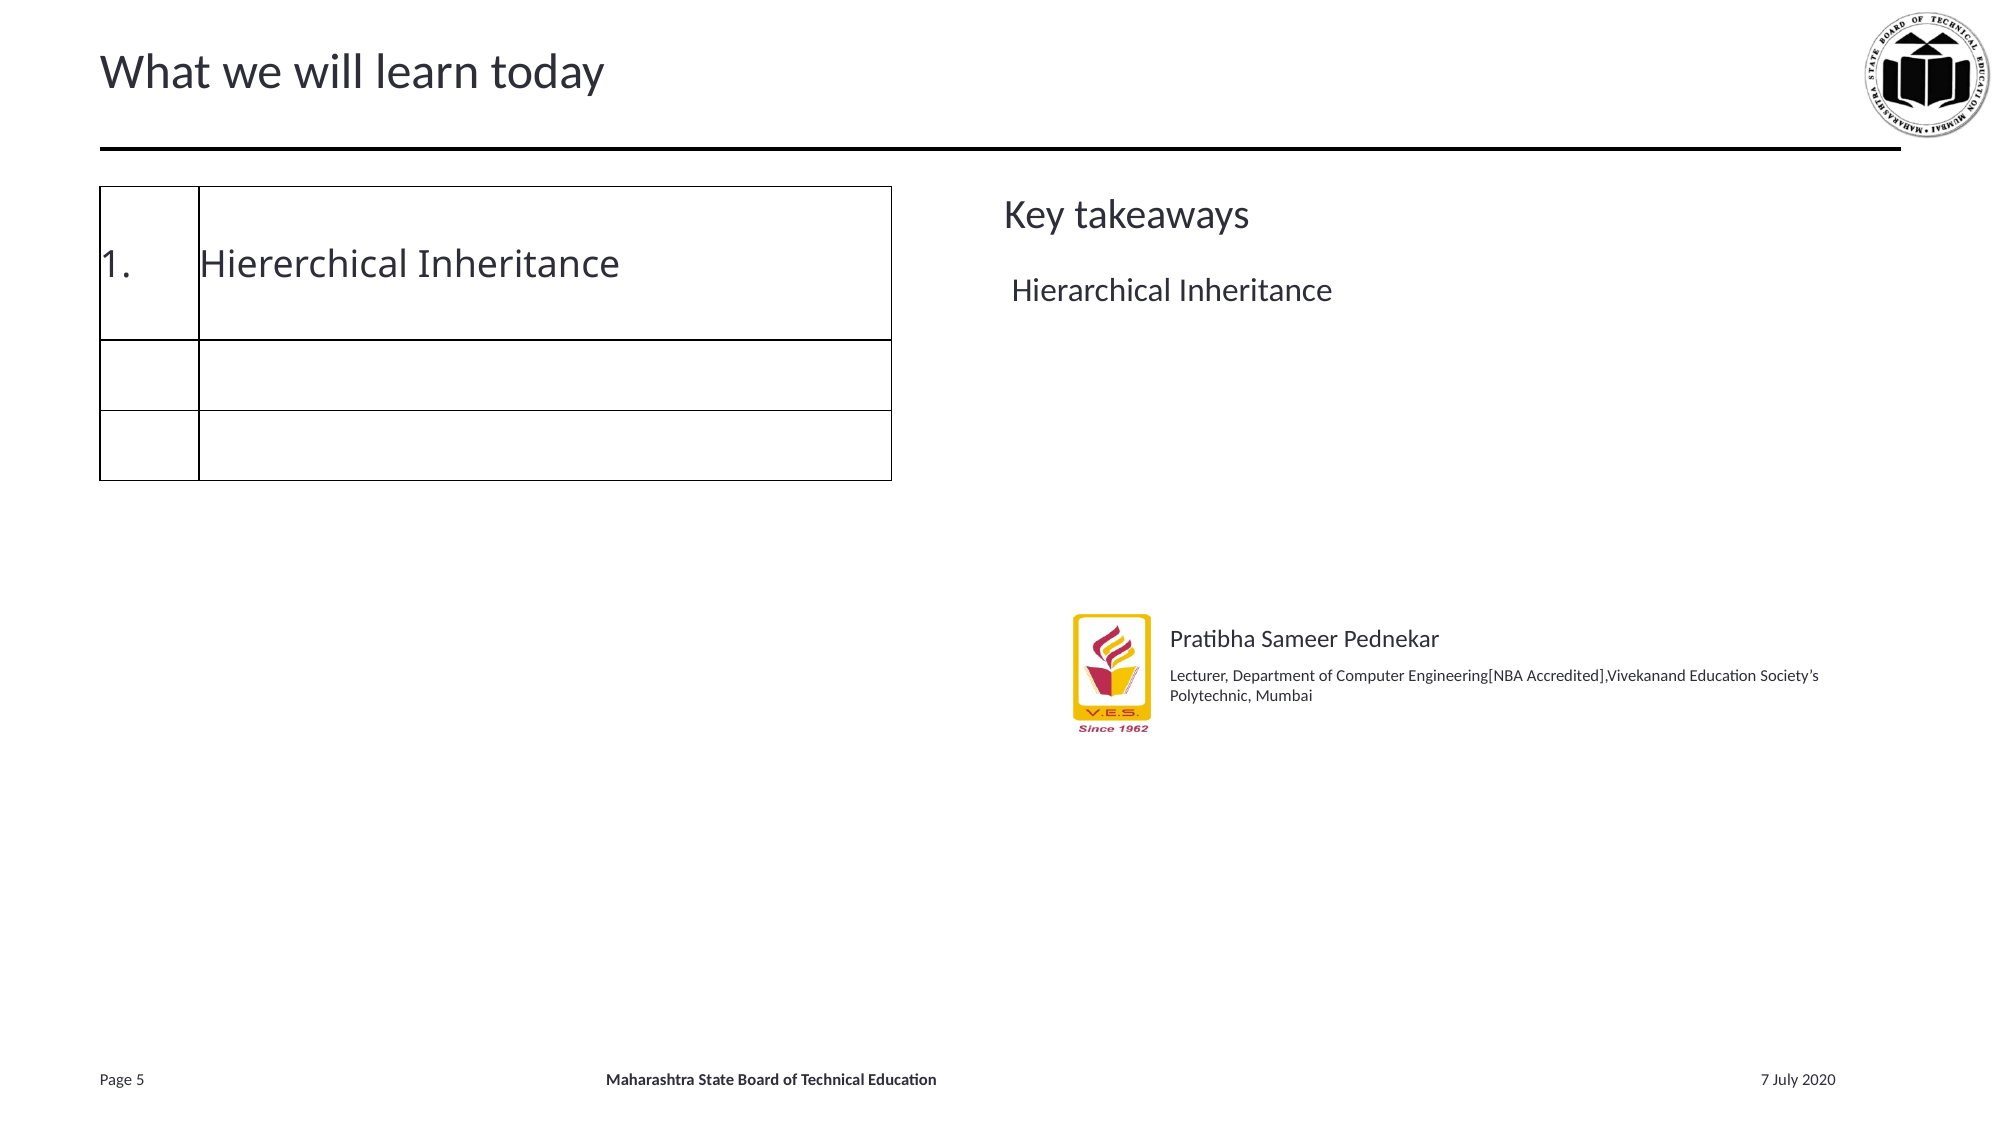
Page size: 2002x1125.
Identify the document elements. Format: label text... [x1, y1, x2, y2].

picture [1073, 614, 1151, 732]
list Key takeaways [1004, 186, 1901, 248]
table_header Hiererchical Inheritance [200, 187, 891, 339]
list Pratibha Sameer Pednekar [1170, 625, 1677, 655]
picture [1852, 0, 2001, 149]
list Lecturer, Department of Computer Engineering[NBA Accredited],Vivekanand Education Society’s Polytechnic, Mumbai [1170, 665, 1866, 695]
table_cell [200, 411, 891, 480]
table_cell [101, 411, 198, 480]
table_header 1. [101, 187, 198, 339]
table_cell [101, 341, 198, 410]
title What we will learn today [100, 48, 1901, 146]
table_cell [200, 341, 891, 410]
list Hierarchical Inheritance [1004, 268, 1901, 533]
